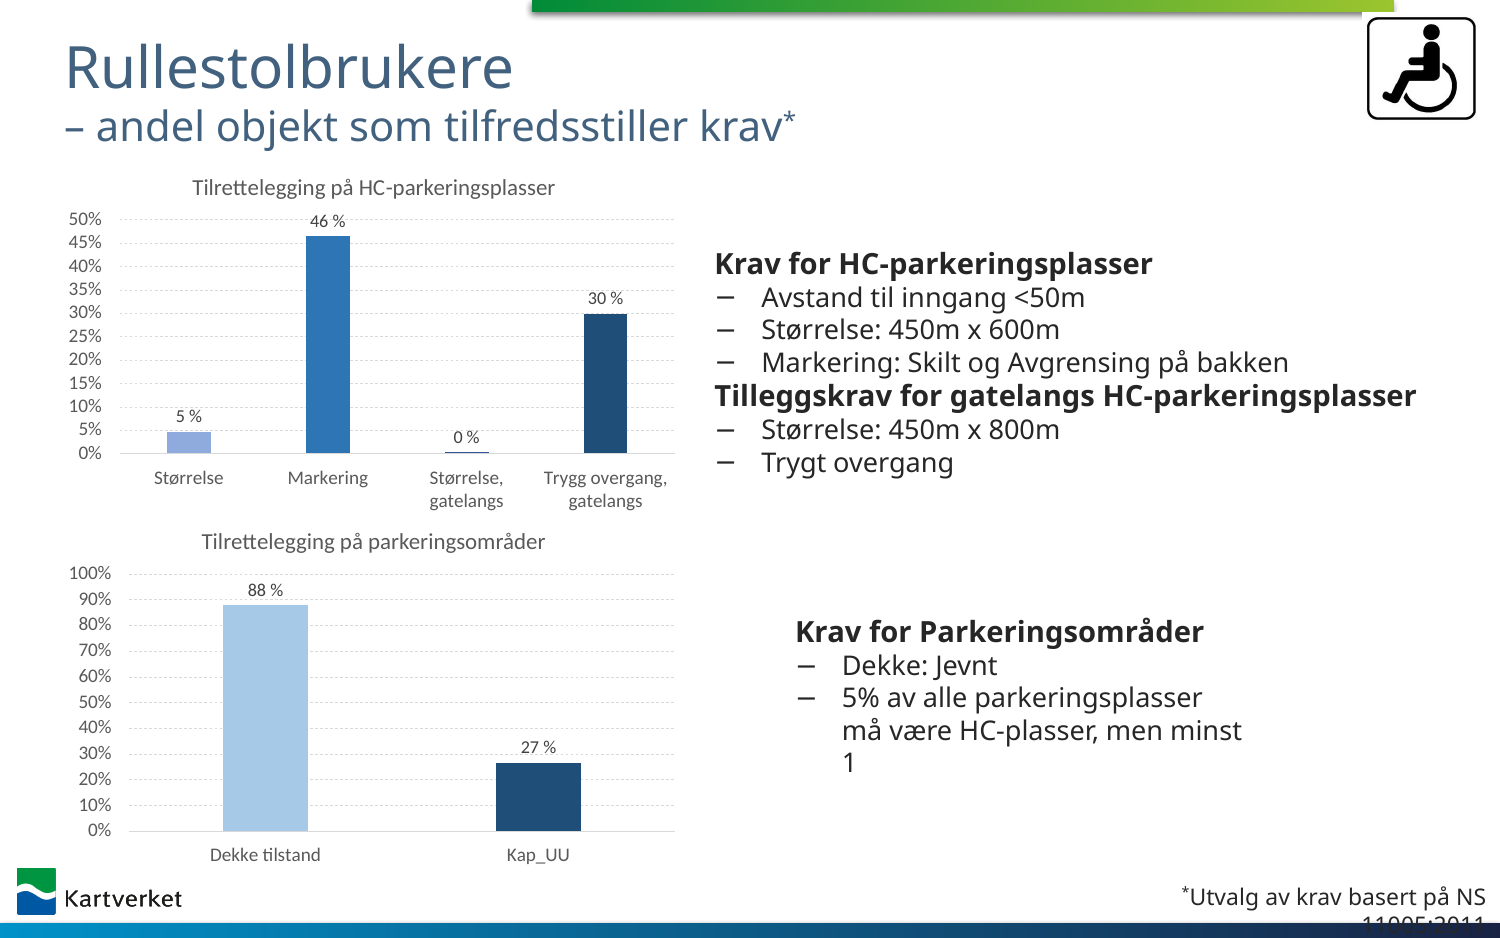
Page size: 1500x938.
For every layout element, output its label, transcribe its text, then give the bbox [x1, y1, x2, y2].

text_box Rullestolbrukere – andel objekt som tilfredsstiller krav* [49, 25, 1431, 158]
picture [1362, 12, 1481, 126]
text_box Krav for HC-parkeringsplasser Avstand til inngang <50m Størrelse: 450m x 600m Markering: Skilt og Avgrensing på bakken Tilleggskrav for gatelangs HC-parkeringsplasser Størrelse: 450m x 800m Trygt overgang [699, 237, 1433, 485]
text_box *Utvalg av krav basert på NS 11005:2011 [1068, 873, 1500, 938]
text_box Krav for Parkeringsområder Dekke: Jevnt 5% av alle parkeringsplasser må være HC-plasser, men minst 1 [780, 605, 1261, 786]
picture [62, 520, 686, 874]
picture [62, 166, 686, 519]
